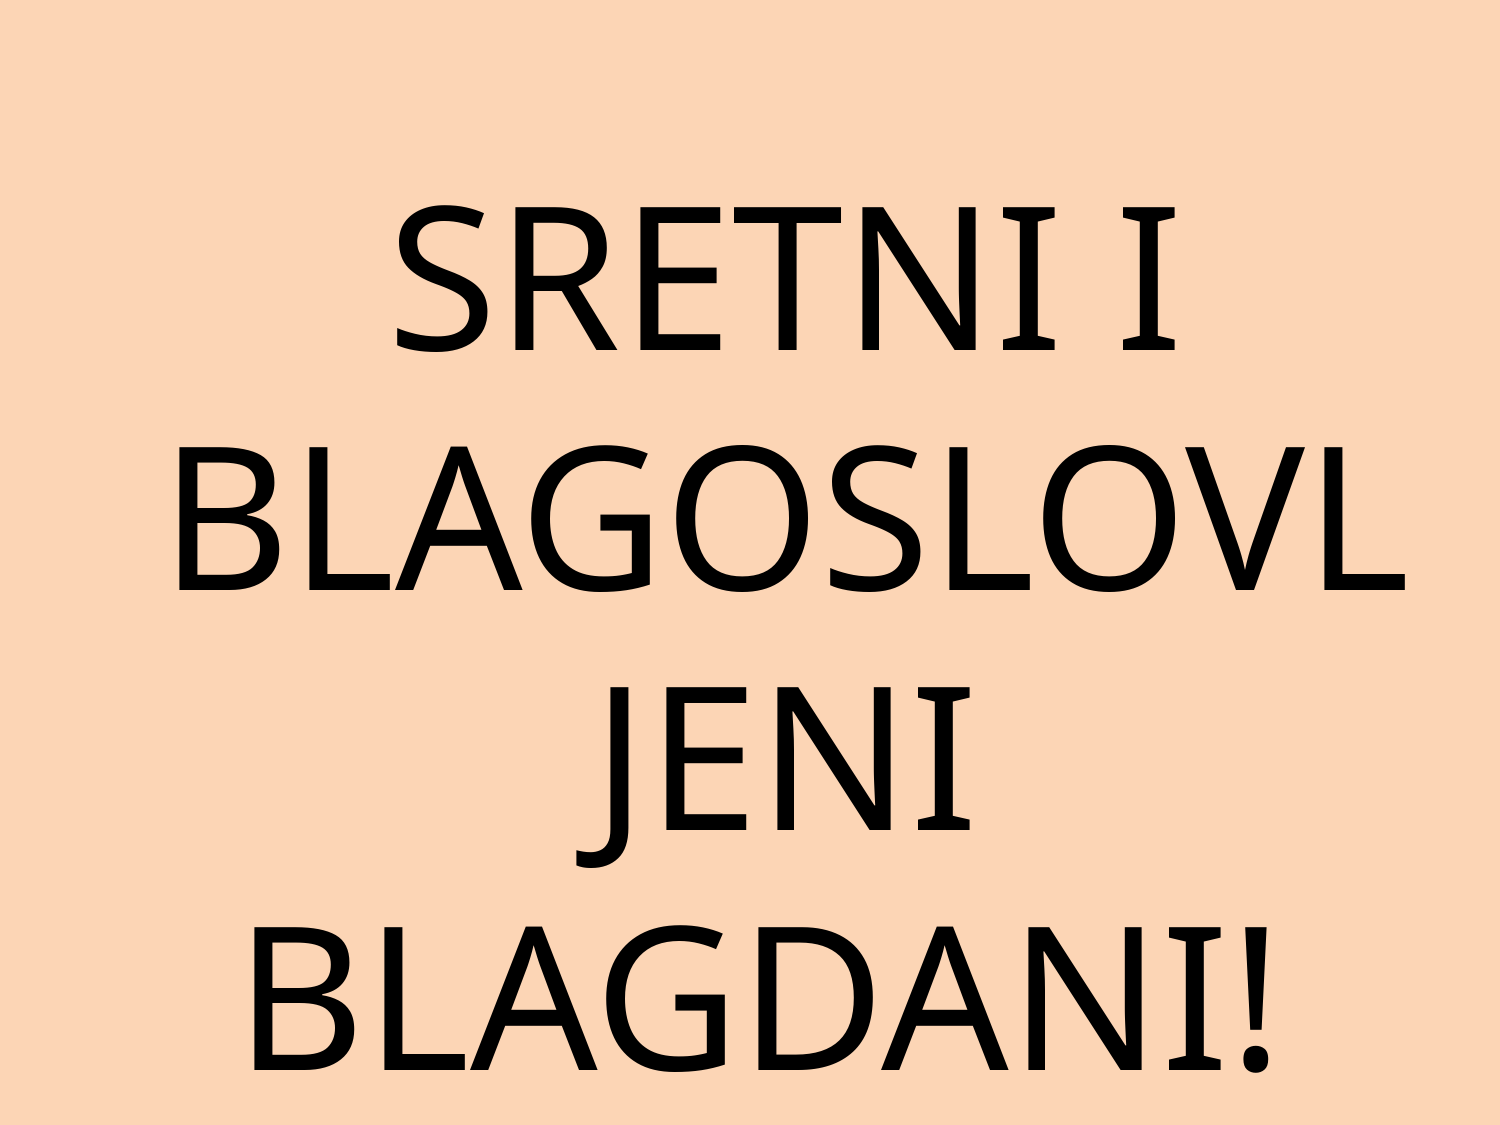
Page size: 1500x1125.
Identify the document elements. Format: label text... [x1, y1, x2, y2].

text_box SRETNI I BLAGOSLOVLJENI BLAGDANI! [135, 143, 1435, 1125]
